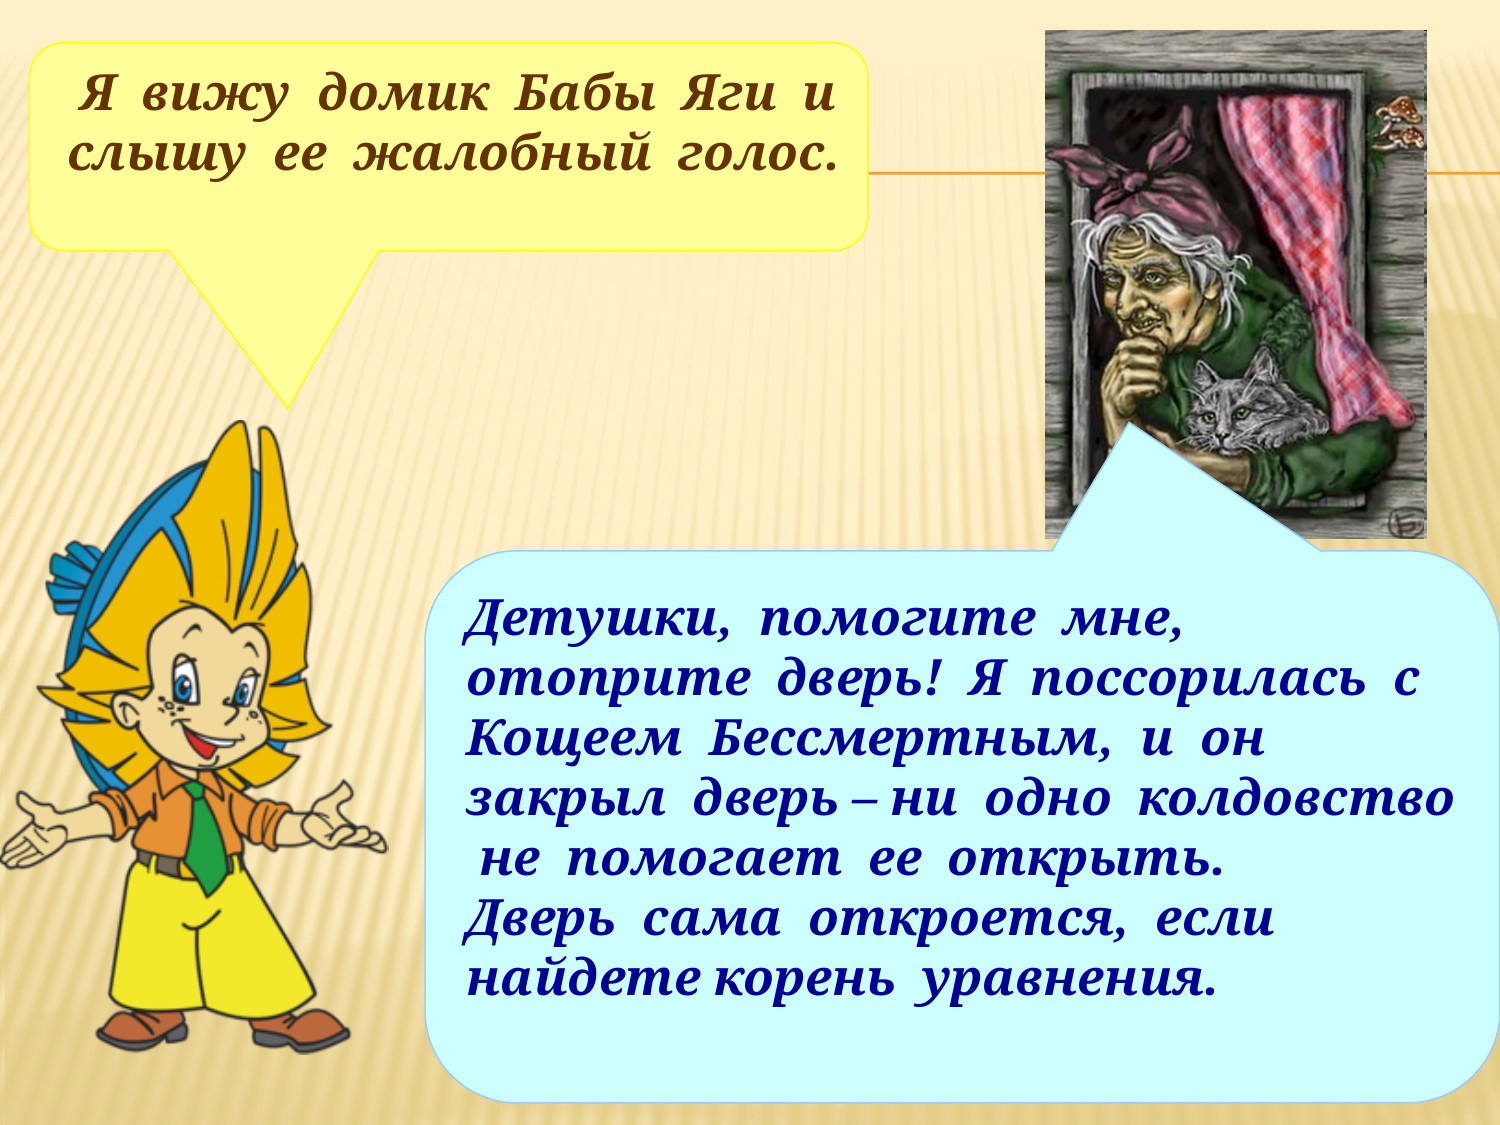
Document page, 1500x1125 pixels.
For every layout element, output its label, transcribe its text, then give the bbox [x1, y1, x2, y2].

text_box Детушки, помогите мне, отоприте дверь! Я поссорилась с Кощеем Бессмертным, и он закрыл дверь – ни одно колдовство не помогает ее открыть. Дверь сама откроется, если найдете корень уравнения. [425, 550, 1500, 1103]
picture [0, 420, 389, 1055]
text_box Я вижу домик Бабы Яги и слышу ее жалобный голос. [29, 42, 868, 409]
picture [1045, 30, 1427, 540]
